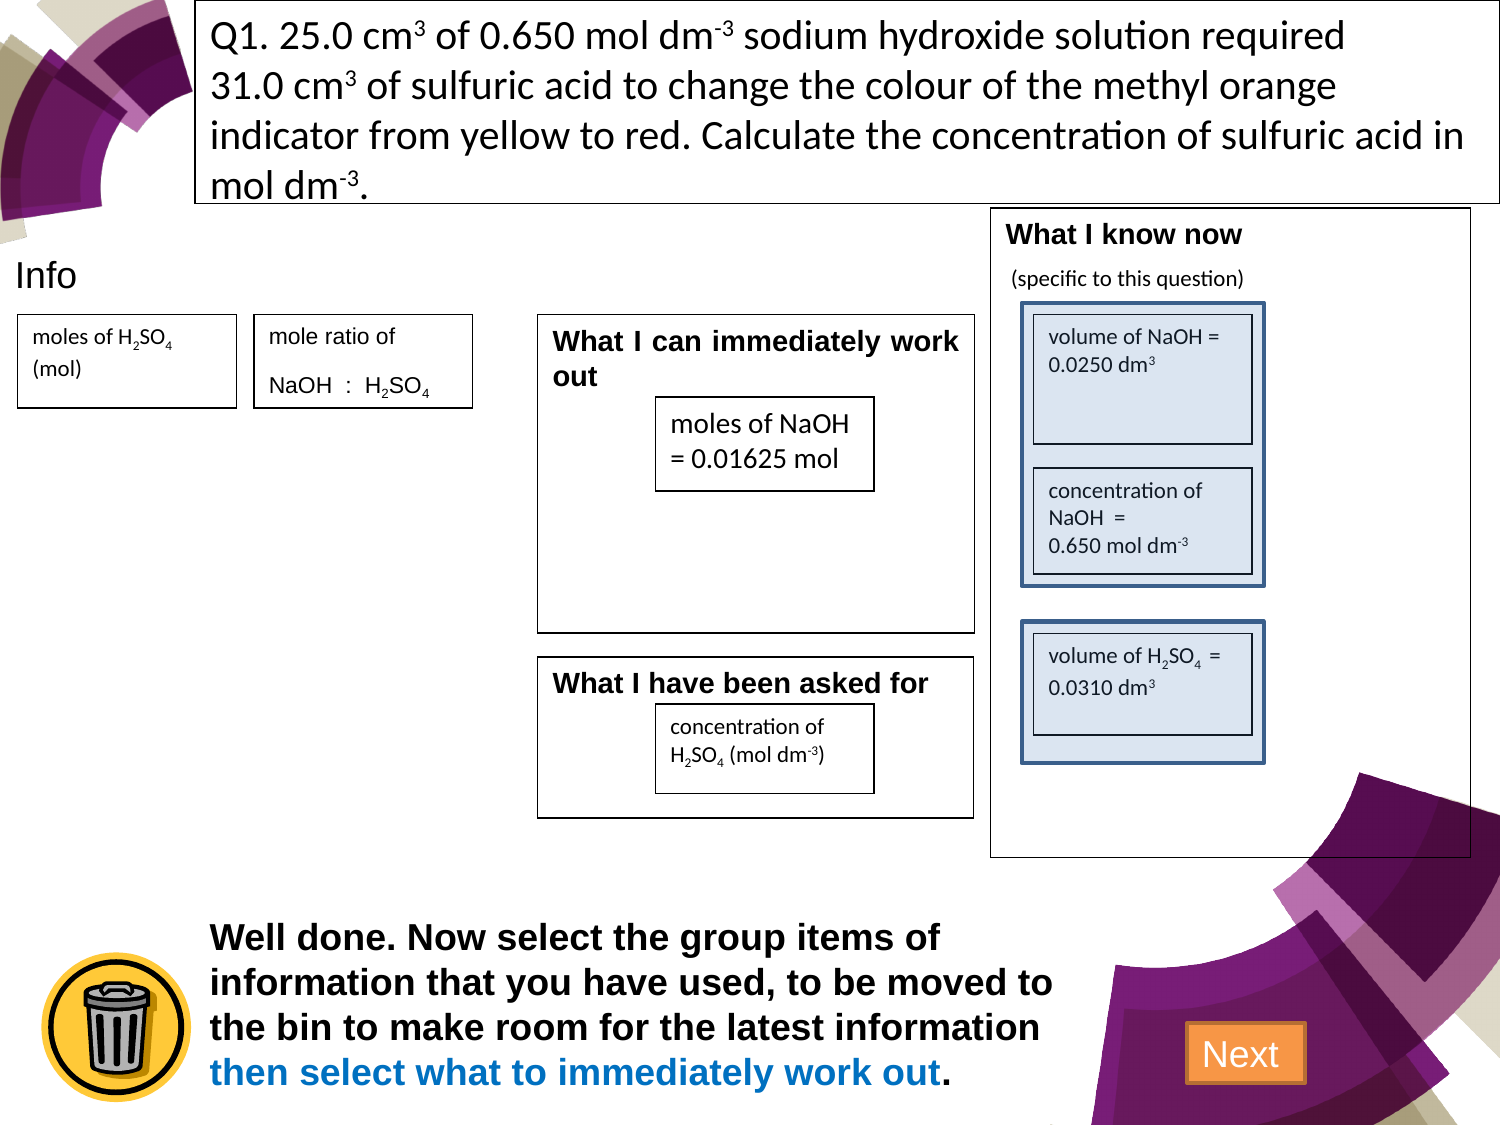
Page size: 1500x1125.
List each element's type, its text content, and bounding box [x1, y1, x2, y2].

picture [41, 952, 192, 1103]
text_box moles of NaOH = 0.01625 mol [655, 397, 875, 491]
text_box What I know now (specific to this question) [990, 208, 1471, 858]
text_box Well done. Now select the group items of information that you have used, to be moved to the bin to make room for the latest information then select what to immediately work out. [194, 905, 1117, 1100]
text_box What I have been asked for [537, 656, 974, 819]
text_box Next [1185, 1021, 1307, 1085]
text_box mole ratio of NaOH : H2SO4 [253, 314, 473, 409]
text_box moles of H2SO4 (mol) [17, 314, 237, 409]
picture [0, 0, 219, 243]
text_box concentration of H2SO4 (mol dm-3) [655, 704, 875, 794]
text_box [1020, 619, 1266, 765]
text_box Q1. 25.0 cm3 of 0.650 mol dm-3 sodium hydroxide solution required 31.0 cm3 of sulfuric acid to change the colour of the methyl orange indicator from yellow to red. Calculate the concentration of sulfuric acid in mol dm-3.. [194, 0, 1500, 204]
text_box Info [0, 243, 520, 304]
text_box What I can immediately work out [537, 314, 975, 634]
picture [1009, 716, 1500, 1125]
